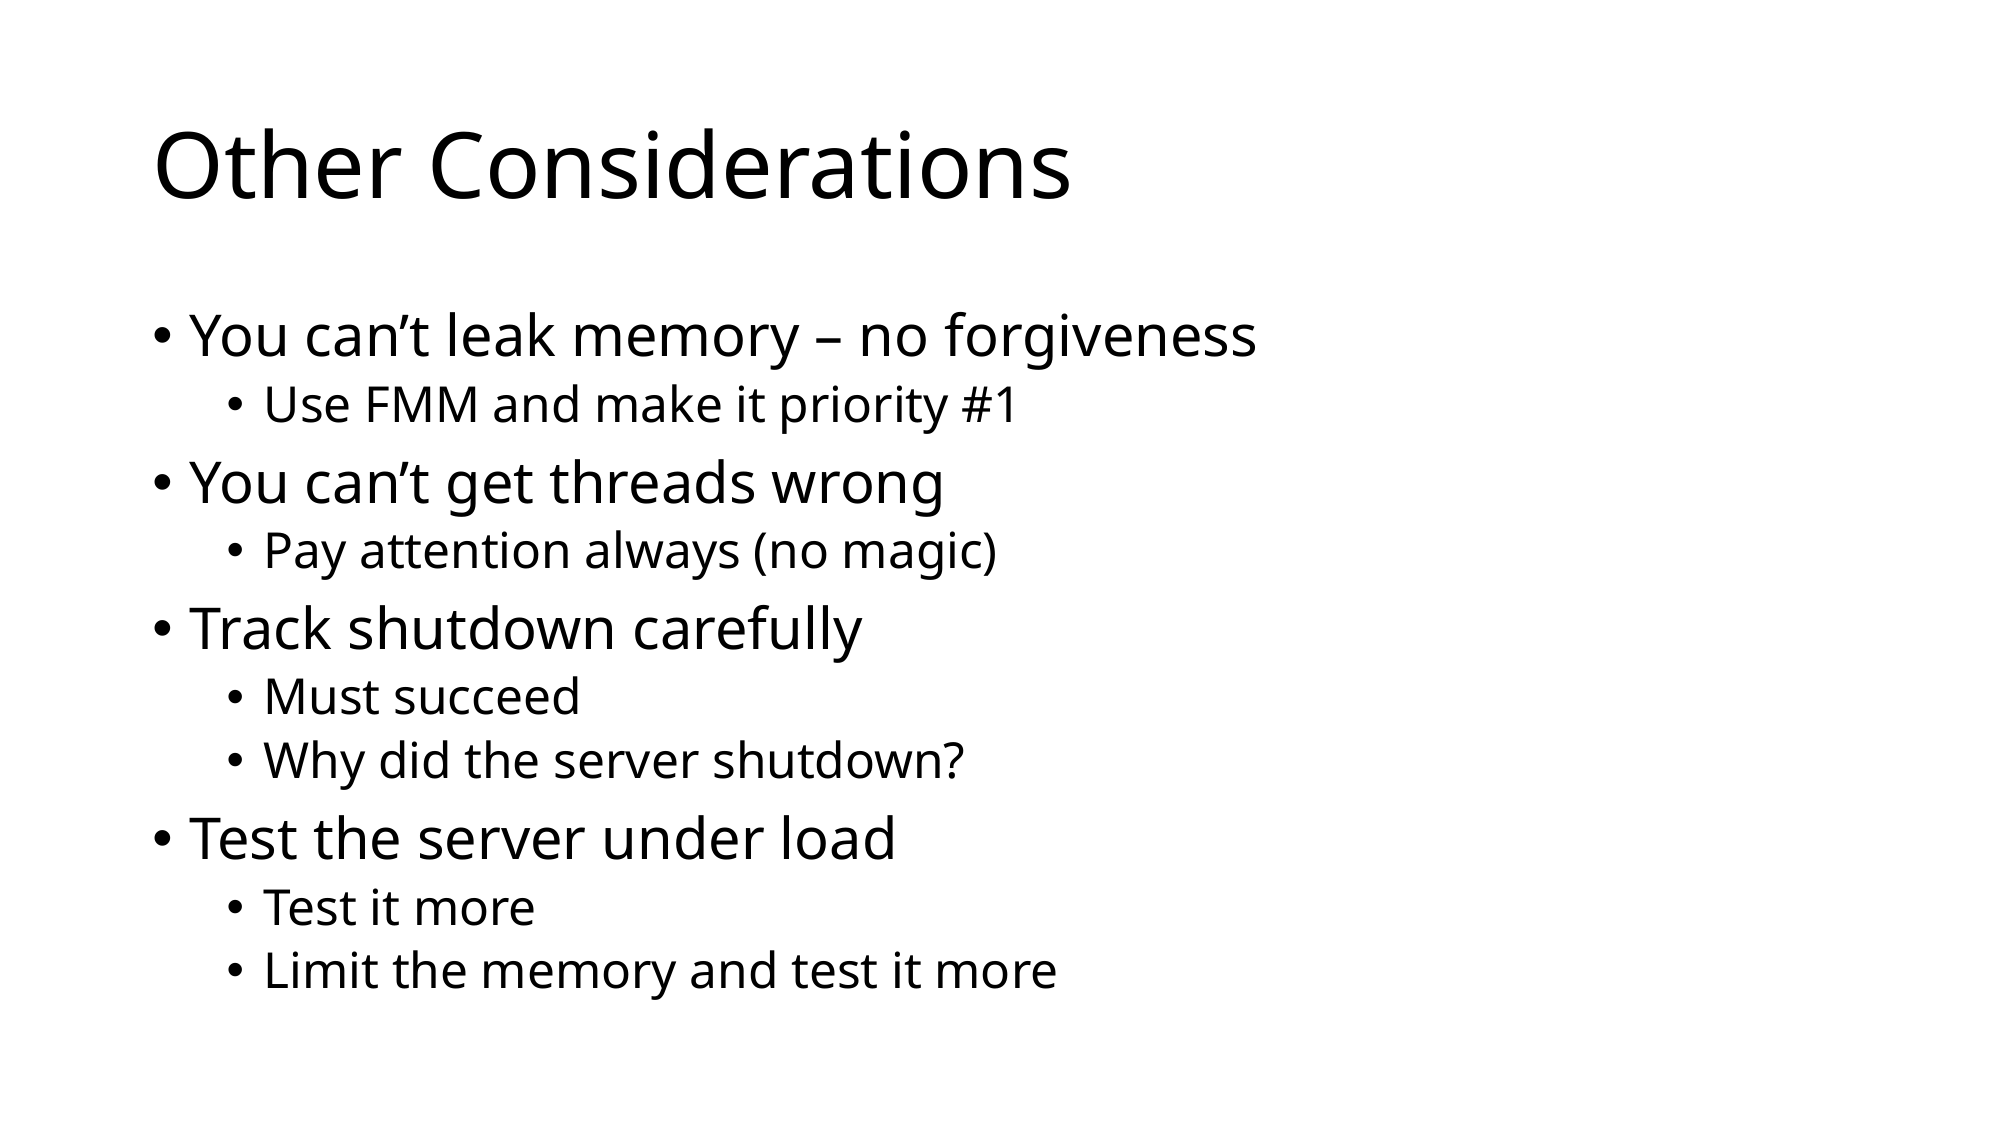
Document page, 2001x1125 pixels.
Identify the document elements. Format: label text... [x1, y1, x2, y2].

list You can’t leak memory – no forgiveness Use FMM and make it priority #1 You can’t get threads wrong Pay attention always (no magic) Track shutdown carefully Must succeed Why did the server shutdown? Test the server under load Test it more Limit the memory and test it more [137, 299, 1863, 1014]
title Other Considerations [137, 59, 1863, 278]
